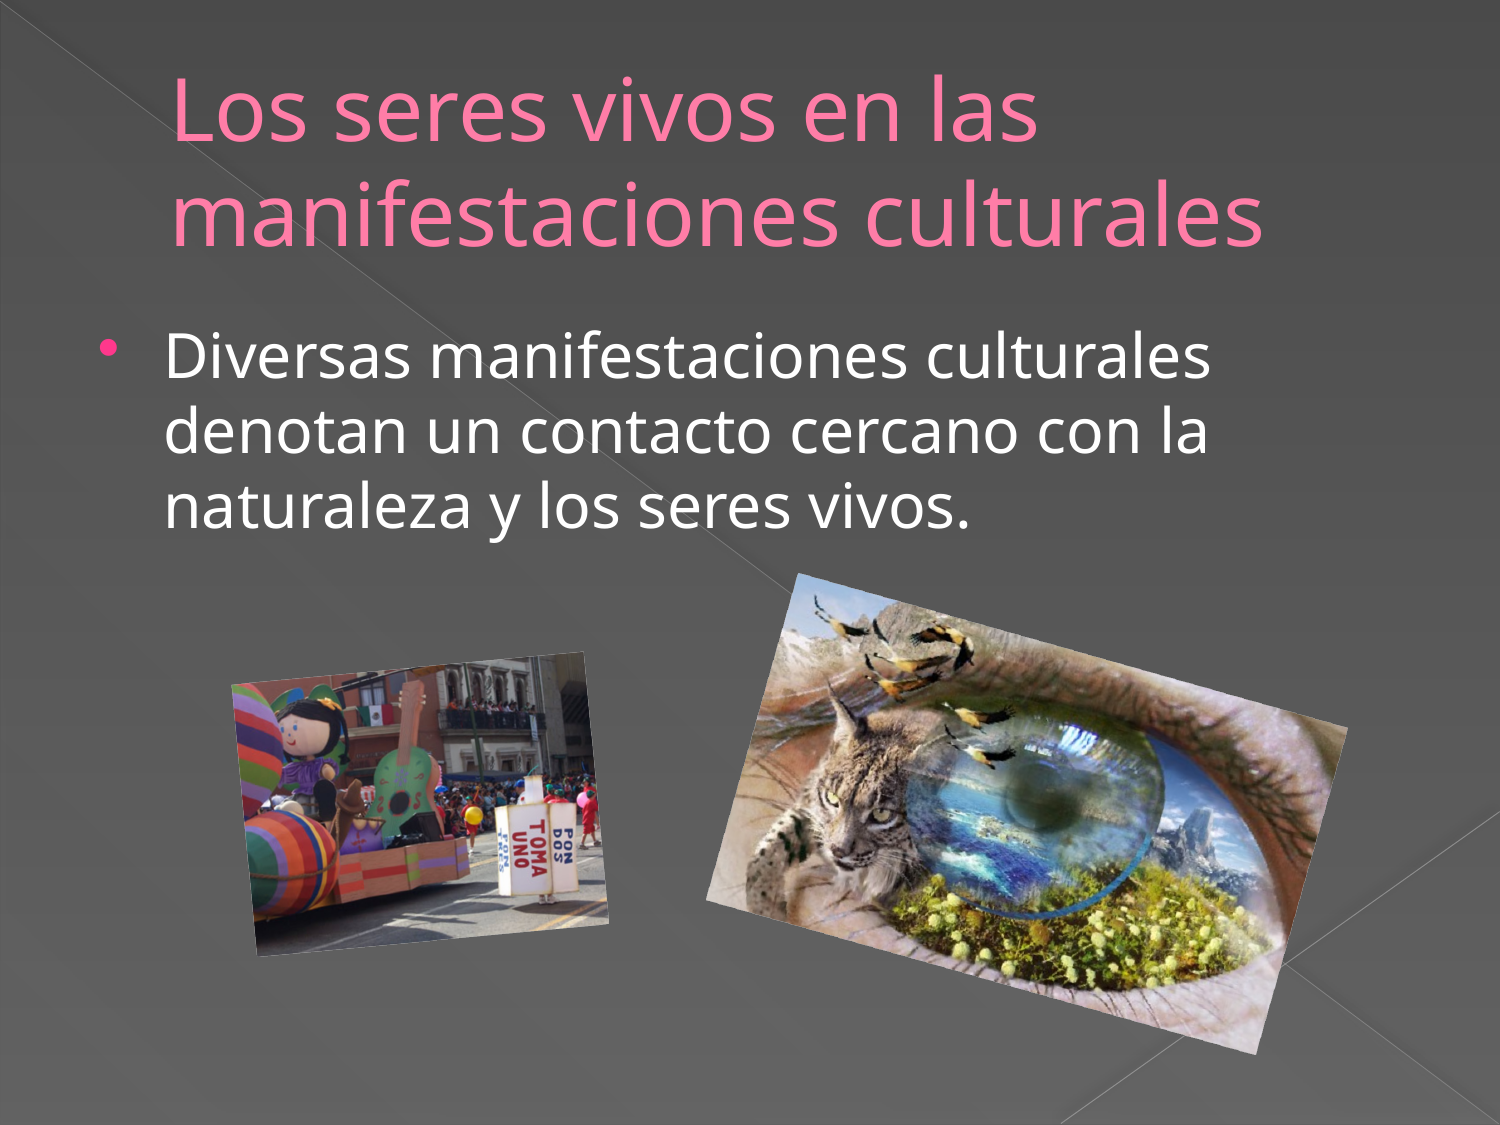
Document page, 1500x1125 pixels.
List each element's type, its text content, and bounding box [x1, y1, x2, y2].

title Los seres vivos en las manifestaciones culturales [75, 43, 1425, 274]
list Diversas manifestaciones culturales denotan un contacto cercano con la naturaleza y los seres vivos. [75, 308, 1425, 1059]
picture [232, 652, 609, 956]
picture [707, 574, 1347, 1054]
